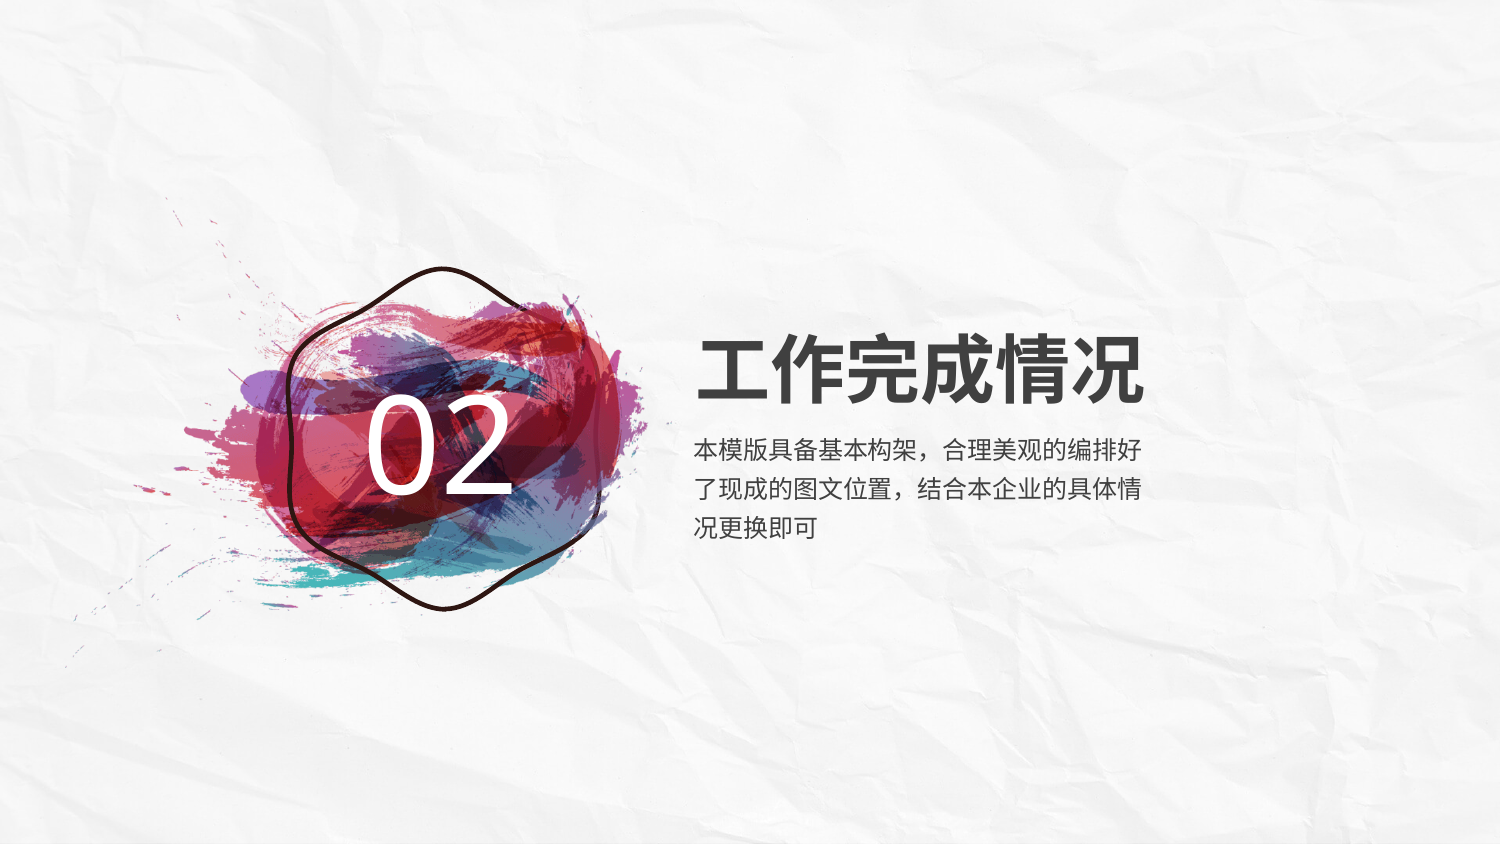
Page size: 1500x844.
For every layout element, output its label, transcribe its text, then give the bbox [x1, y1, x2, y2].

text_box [65, 197, 673, 668]
text_box 工作完成情况 [681, 315, 1161, 421]
text_box 本模版具备基本构架，合理美观的编排好了现成的图文位置，结合本企业的具体情况更换即可 [681, 420, 1159, 573]
